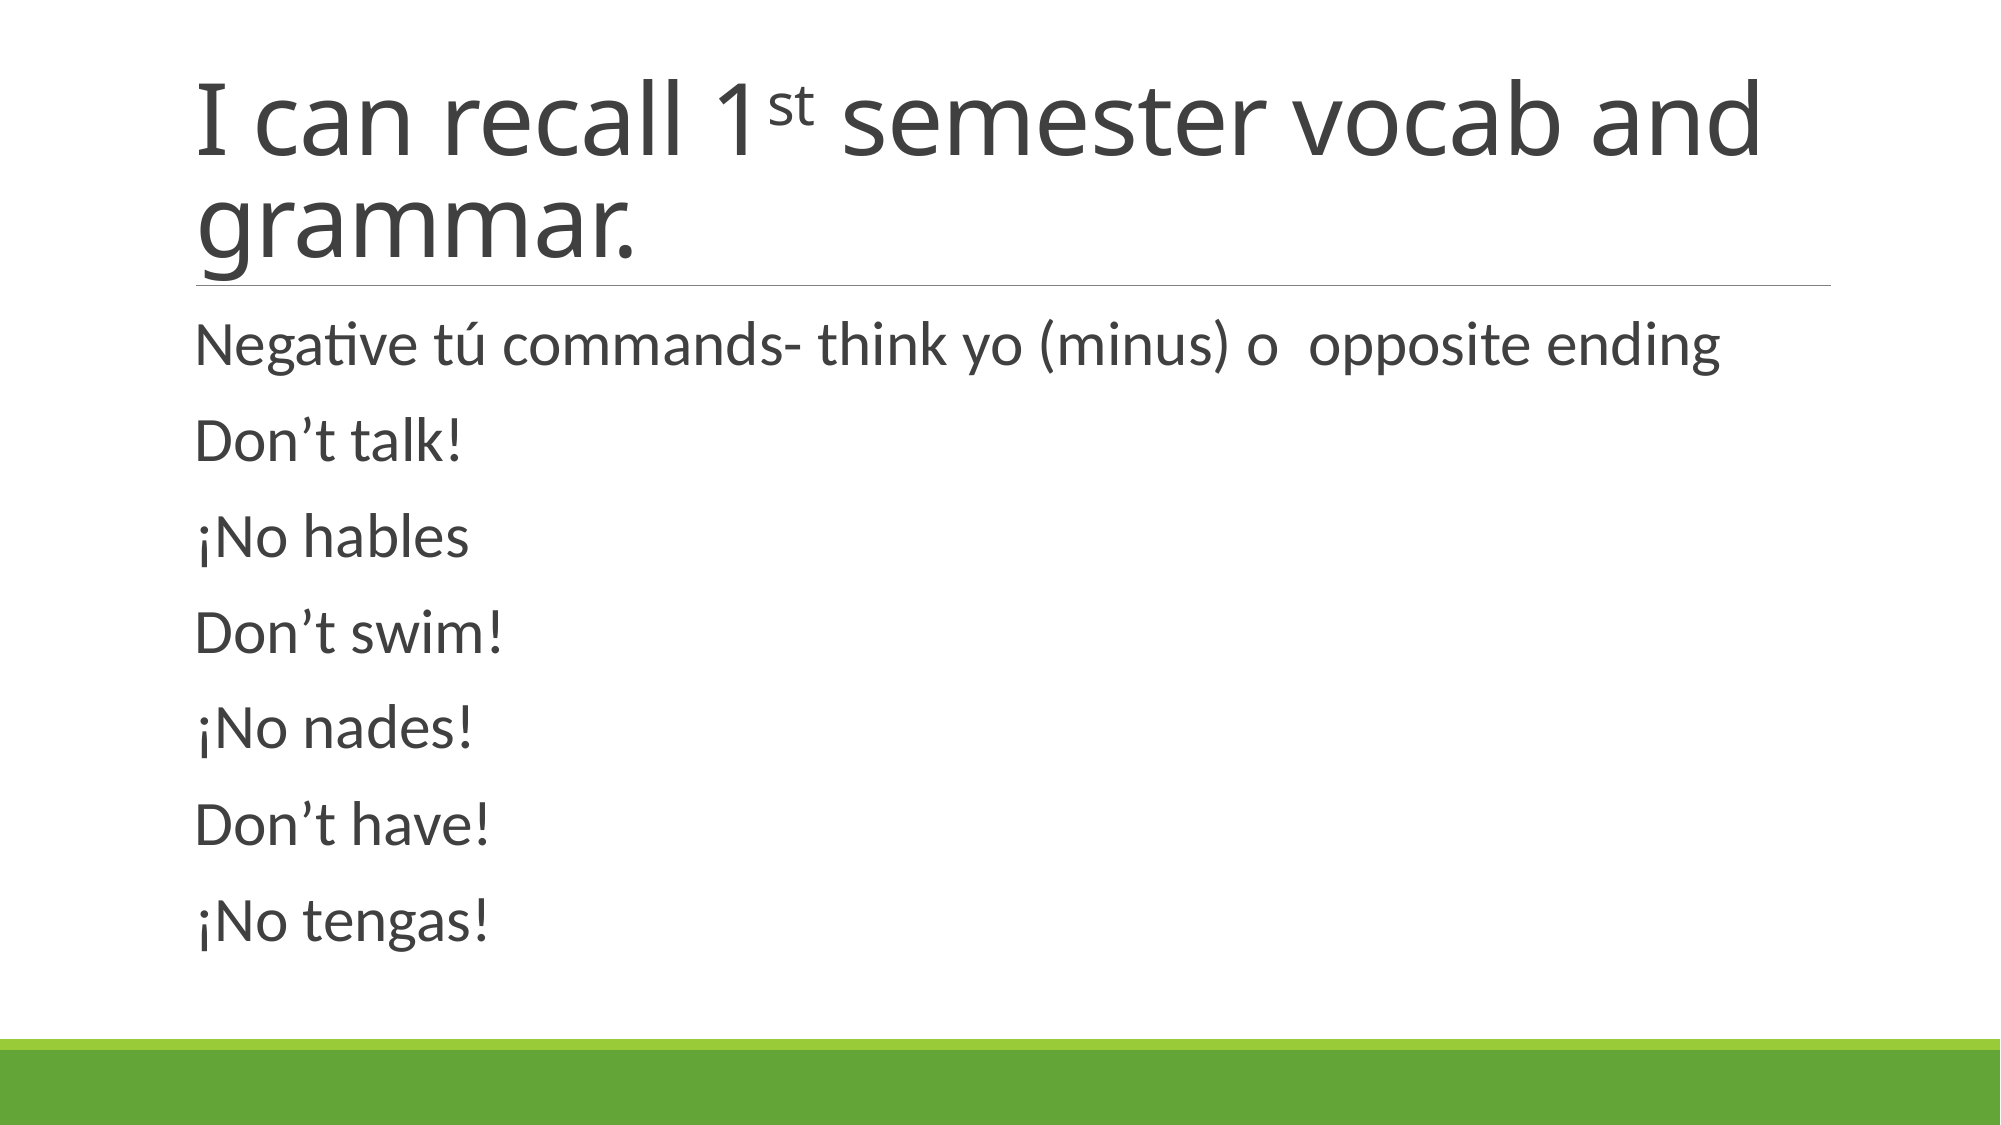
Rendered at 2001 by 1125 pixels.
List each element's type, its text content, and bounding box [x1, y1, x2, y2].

title I can recall 1st semester vocab and grammar. [180, 47, 1830, 285]
list Negative tú commands- think yo (minus) o opposite ending Don’t talk! ¡No hables Don’t swim! ¡No nades! Don’t have! ¡No tengas! [180, 302, 1830, 963]
